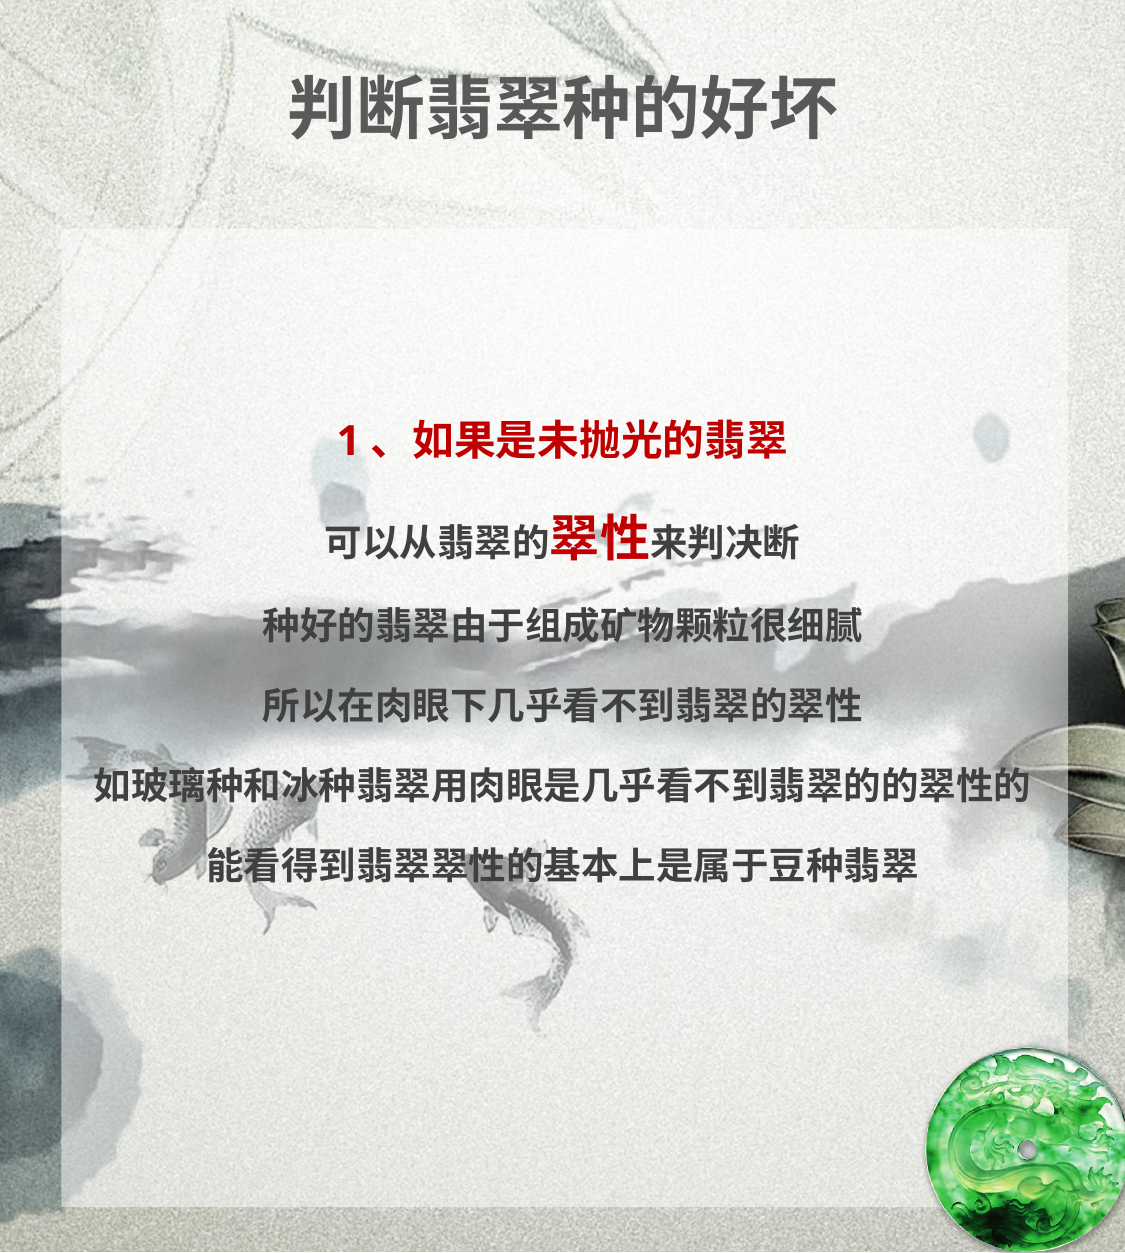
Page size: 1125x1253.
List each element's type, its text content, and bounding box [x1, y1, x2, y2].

list 1、如果是未抛光的翡翠 可以从翡翠的翠性来判决断 种好的翡翠由于组成矿物颗粒很细腻 所以在肉眼下几乎看不到翡翠的翠性 如玻璃种和冰种翡翠用肉眼是几乎看不到翡翠的的翠性的 能看得到翡翠翠性的基本上是属于豆种翡翠 [58, 228, 1066, 1208]
picture [0, 0, 1125, 1253]
title 判断翡翠种的好坏 [60, 32, 1066, 192]
